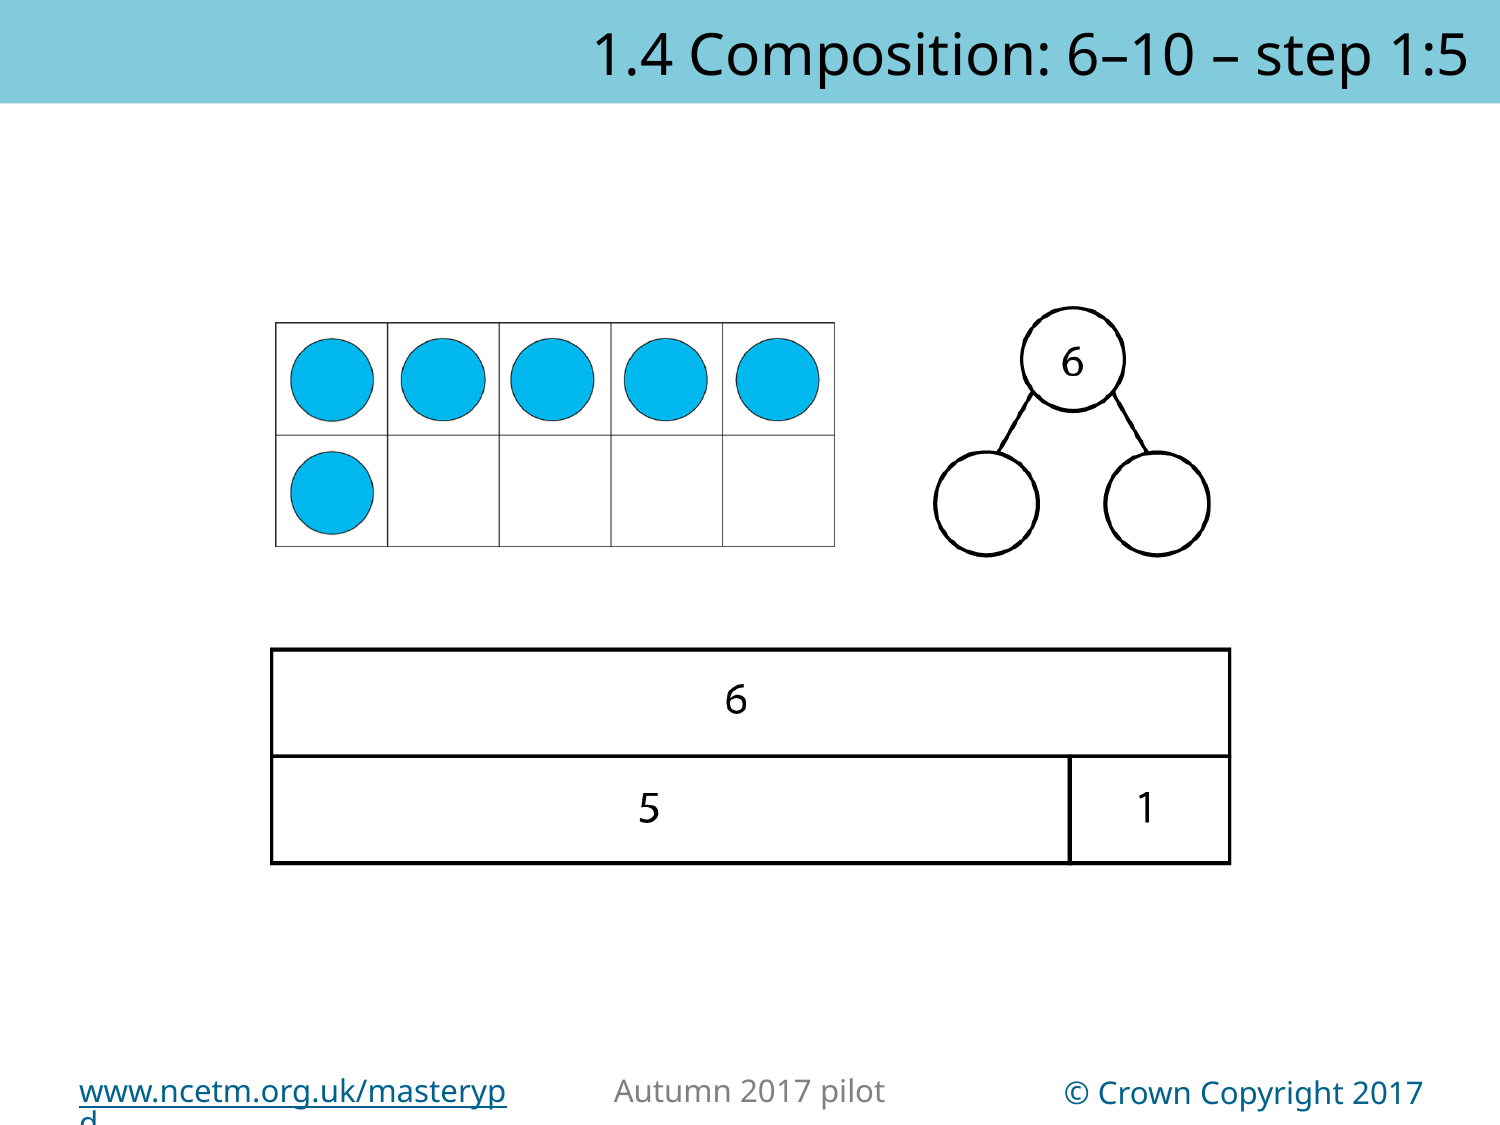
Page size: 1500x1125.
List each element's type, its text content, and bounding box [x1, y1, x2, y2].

list 1.4 Composition: 6–10 – step 1:5 [0, 0, 1500, 104]
picture [275, 258, 1500, 580]
picture [244, 643, 1256, 870]
